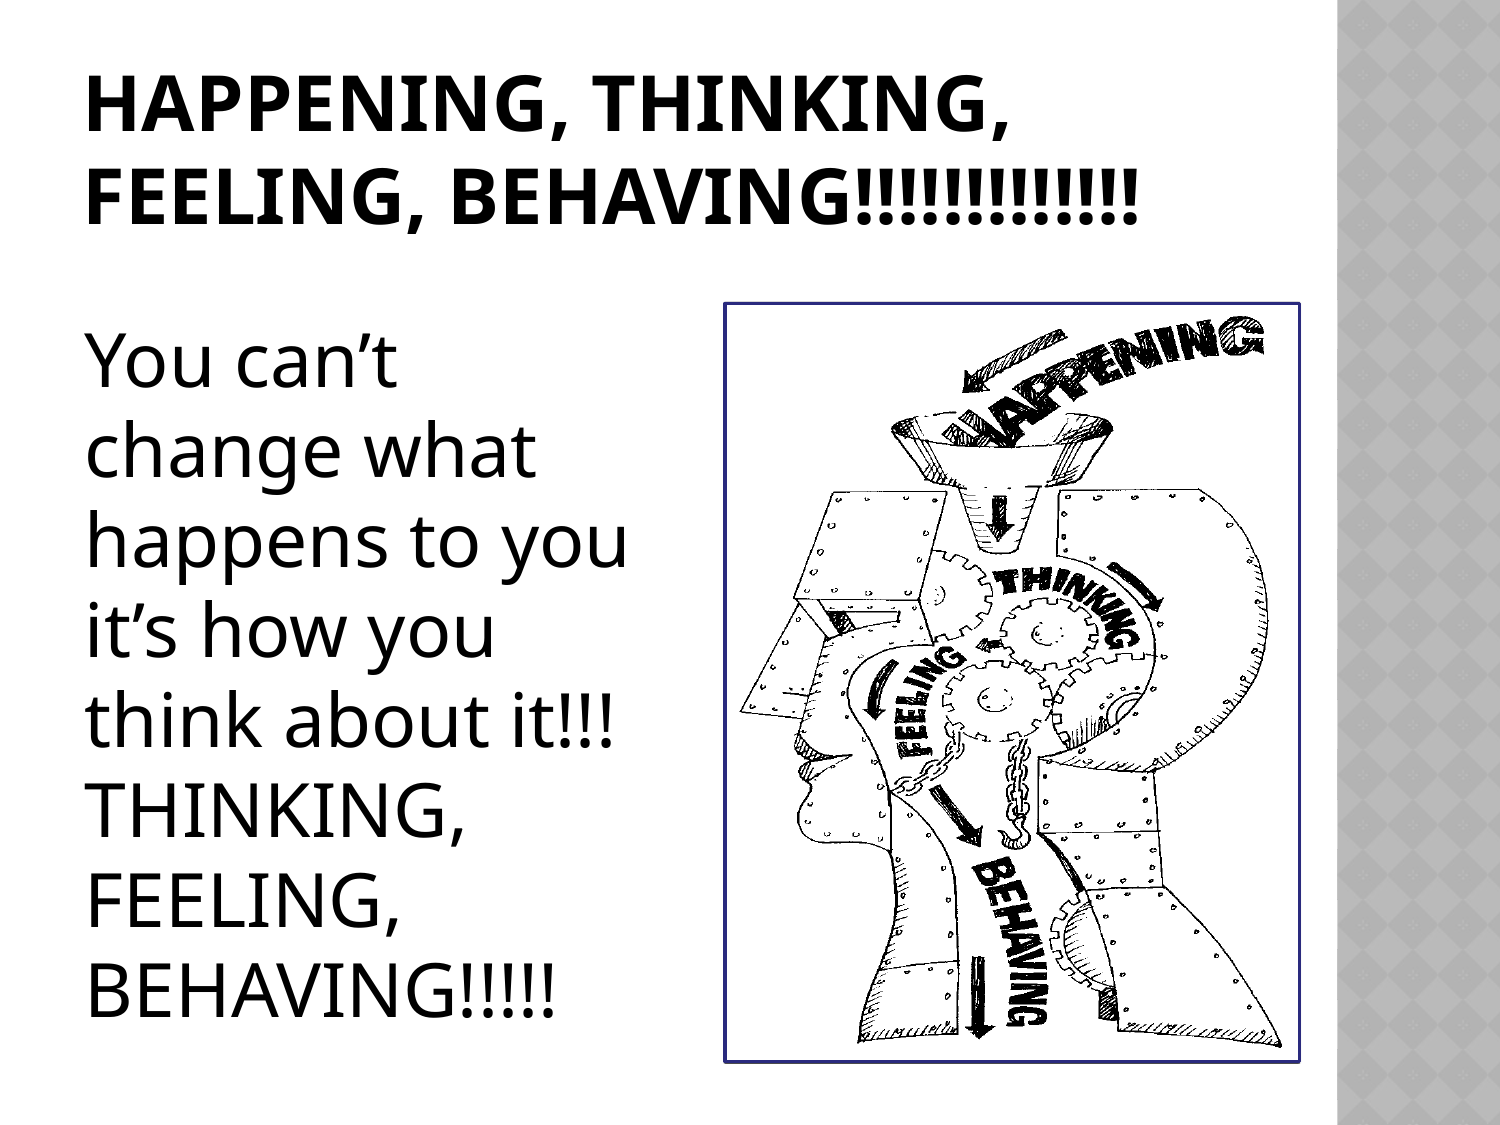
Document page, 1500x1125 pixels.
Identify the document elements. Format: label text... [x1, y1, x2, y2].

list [726, 304, 1299, 1061]
title Happening, thinking, feeling, behaving!!!!!!!!!!!!! [75, 52, 1263, 240]
text_box You can’t change what happens to you it’s how you think about it!!! THINKING, FEELING, BEHAVING!!!!! [70, 304, 657, 1040]
